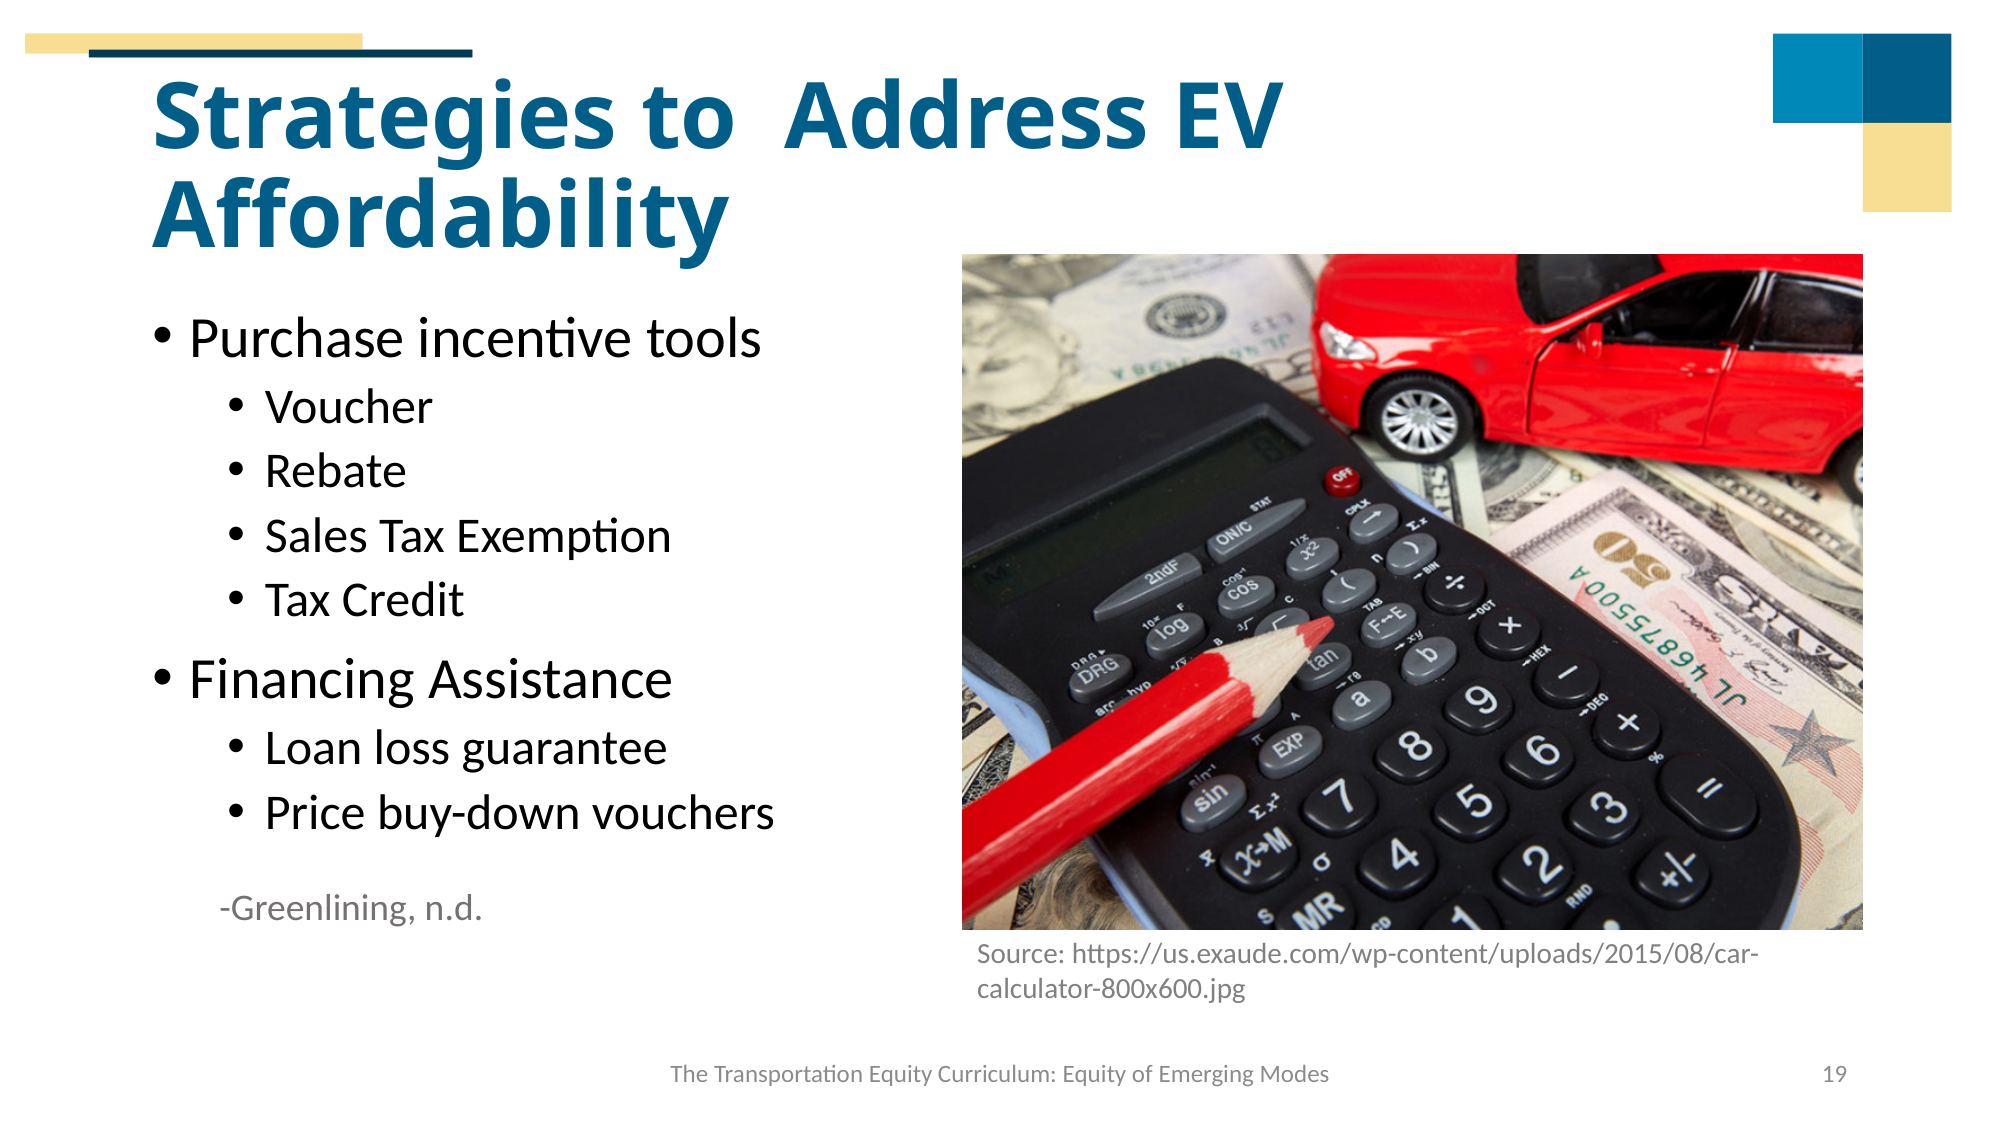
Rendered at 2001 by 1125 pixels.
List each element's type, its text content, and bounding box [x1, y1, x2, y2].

title Strategies to Address EV Affordability [137, 59, 1863, 278]
list Purchase incentive tools Voucher Rebate Sales Tax Exemption Tax Credit Financing Assistance Loan loss guarantee Price buy-down vouchers [137, 299, 1863, 1014]
text_box -Greenlining, n.d. [204, 875, 499, 936]
text_box Source: https://us.exaude.com/wp-content/uploads/2015/08/car-calculator-800x600.jpg [962, 930, 1863, 1012]
slide_number 19 [1412, 1042, 1863, 1103]
picture [962, 254, 1863, 930]
footer The Transportation Equity Curriculum: Equity of Emerging Modes [642, 1042, 1359, 1103]
